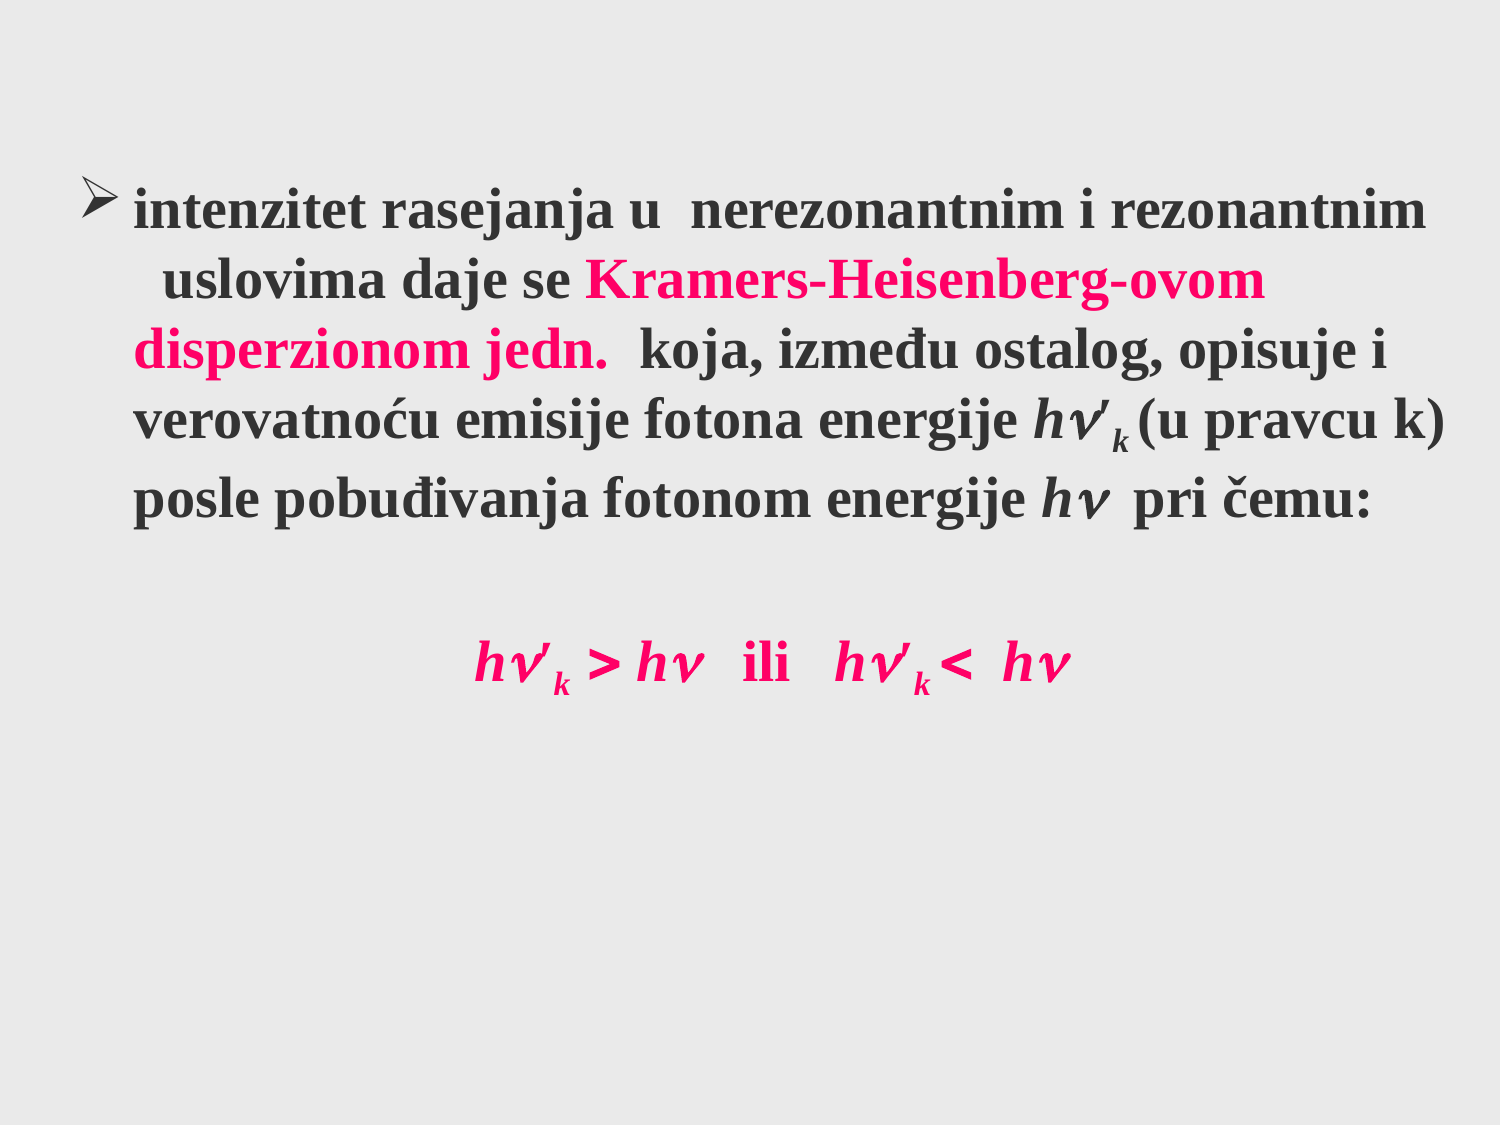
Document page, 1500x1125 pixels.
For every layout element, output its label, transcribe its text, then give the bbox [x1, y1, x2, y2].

list intenzitet rasejanja u nerezonantnim i rezonantnim uslovima daje se Kramers-Heisenberg-ovom disperzionom jedn. koja, između ostalog, opisuje i verovatnoću emisije fotona energije h′k (u pravcu k) posle pobuđivanja fotonom energije h pri čemu: h′k  h ili h′k  h [62, 162, 1463, 905]
